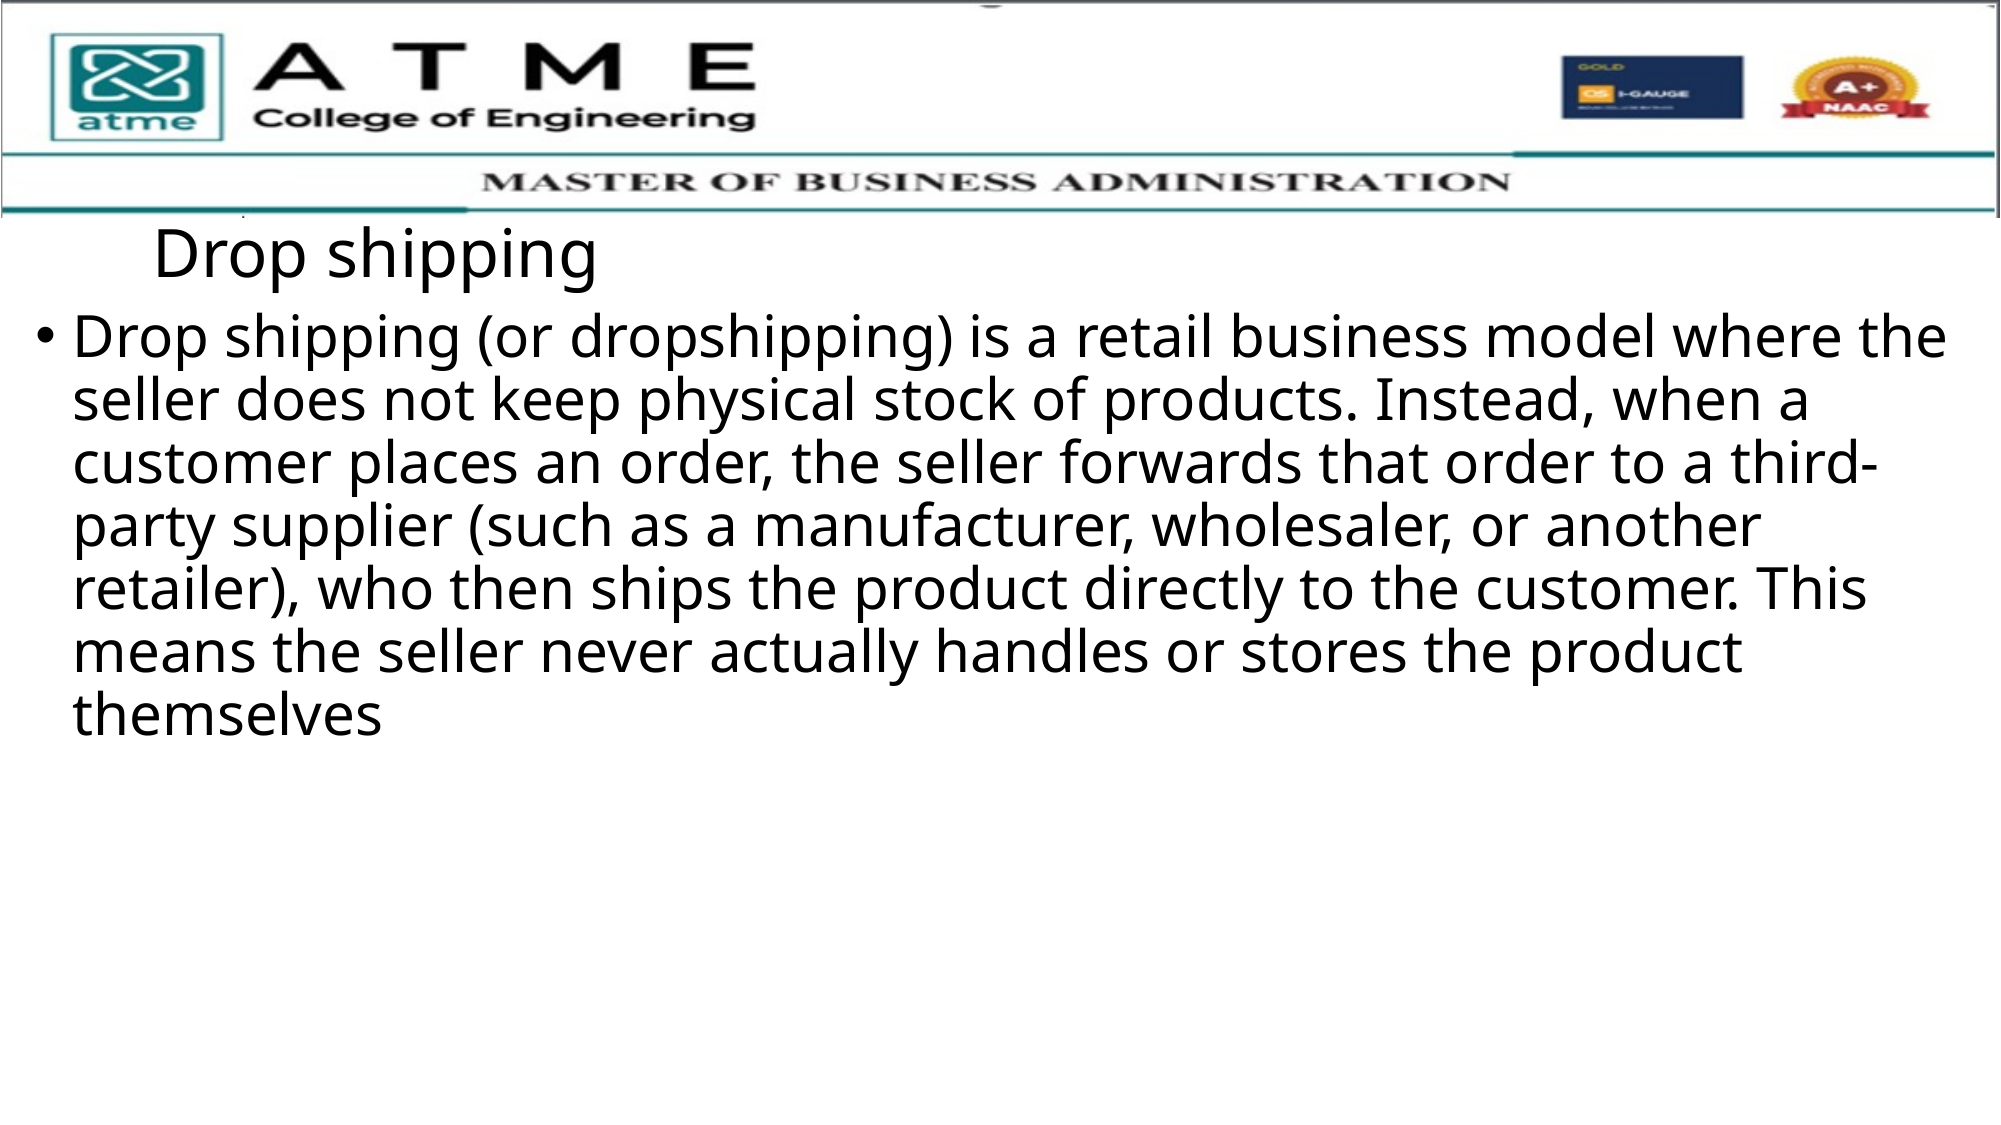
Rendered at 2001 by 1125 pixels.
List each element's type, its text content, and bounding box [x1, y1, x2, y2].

list Drop shipping (or dropshipping) is a retail business model where the seller does not keep physical stock of products. Instead, when a customer places an order, the seller forwards that order to a third-party supplier (such as a manufacturer, wholesaler, or another retailer), who then ships the product directly to the customer. This means the seller never actually handles or stores the product themselves [20, 299, 2000, 1100]
title Drop shipping [137, 211, 1863, 299]
picture [1, 0, 2000, 218]
